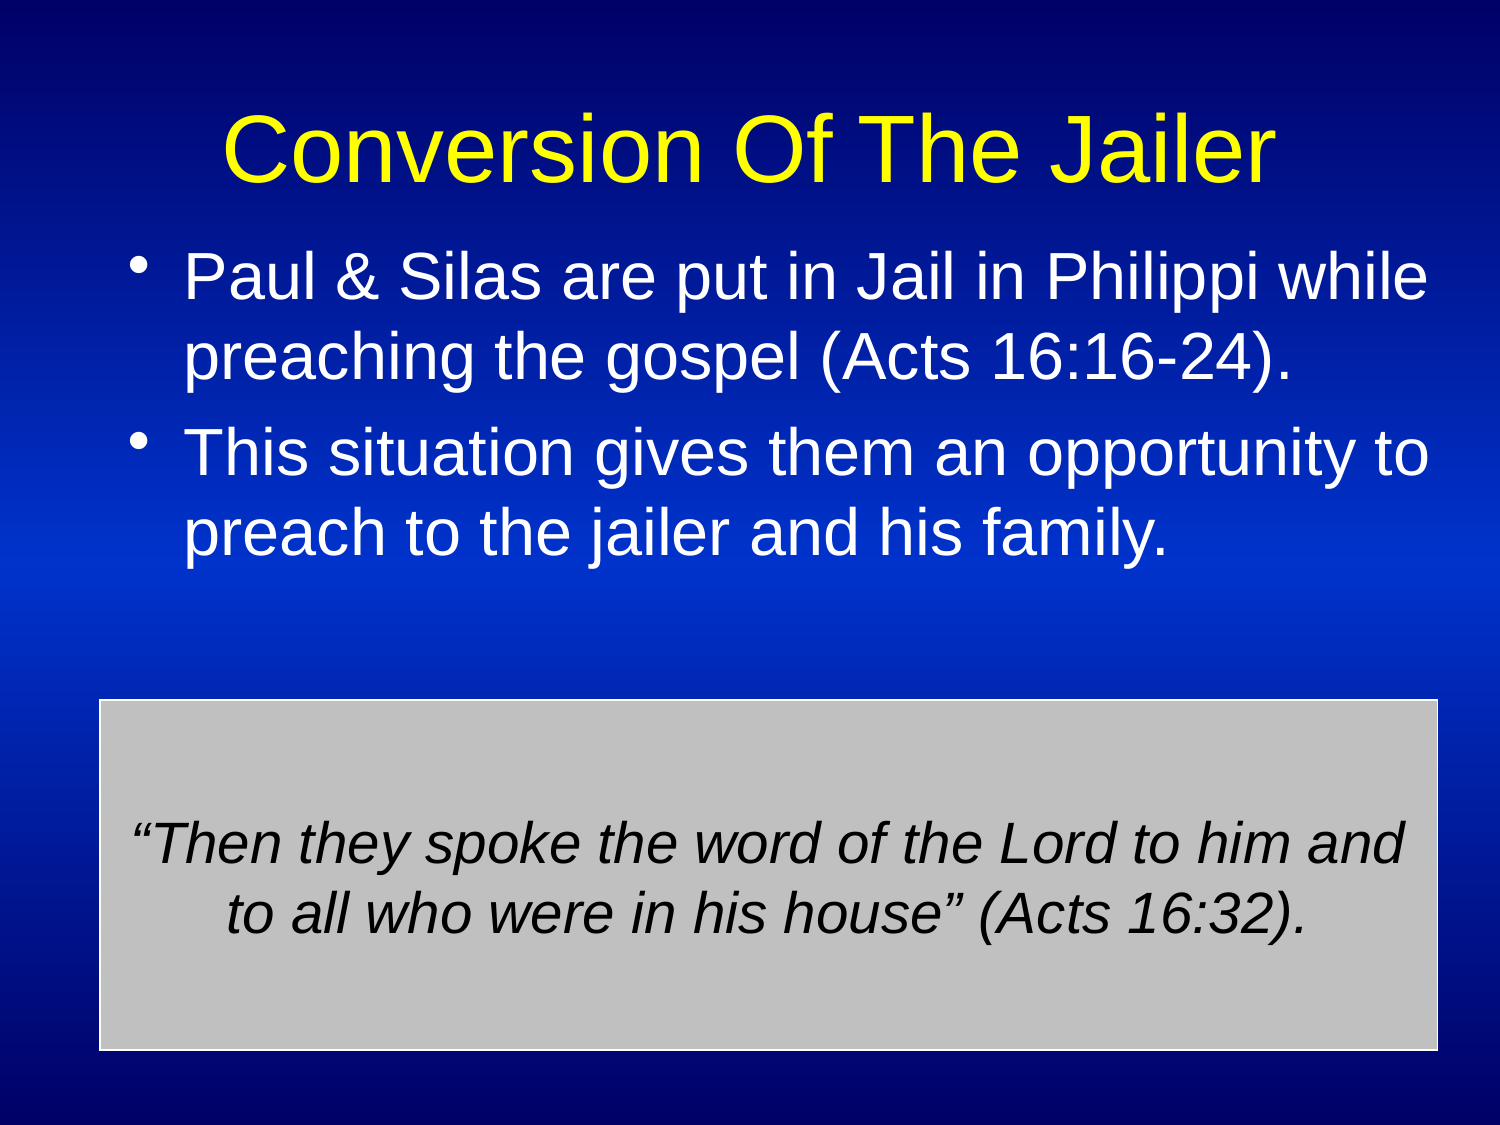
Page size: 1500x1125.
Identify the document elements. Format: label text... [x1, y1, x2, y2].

text_box “Then they spoke the word of the Lord to him and to all who were in his house” (Acts 16:32). [99, 699, 1438, 1050]
title Conversion Of The Jailer [37, 50, 1463, 238]
list Paul & Silas are put in Jail in Philippi while preaching the gospel (Acts 16:16-24). This situation gives them an opportunity to preach to the jailer and his family. [112, 224, 1463, 1013]
